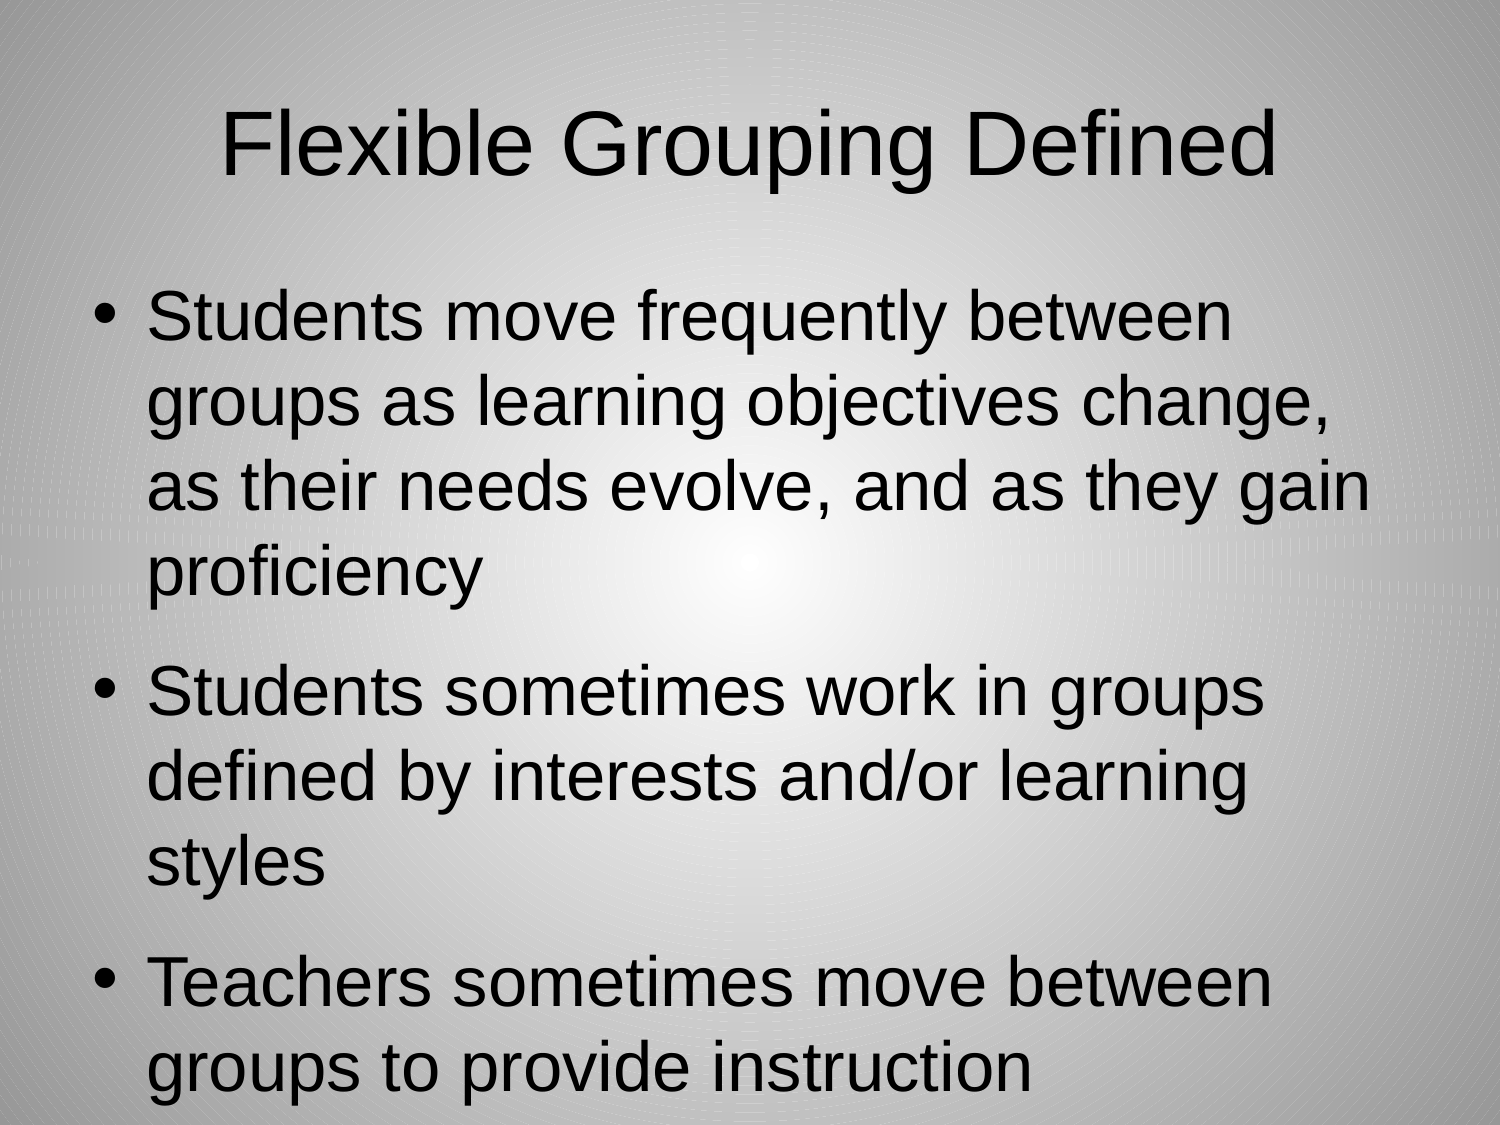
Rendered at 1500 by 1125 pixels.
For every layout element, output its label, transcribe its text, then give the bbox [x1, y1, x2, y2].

list Students move frequently between groups as learning objectives change, as their needs evolve, and as they gain proficiency Students sometimes work in groups defined by interests and/or learning styles Teachers sometimes move between groups to provide instruction [74, 262, 1426, 1006]
title Flexible Grouping Defined [74, 44, 1426, 233]
